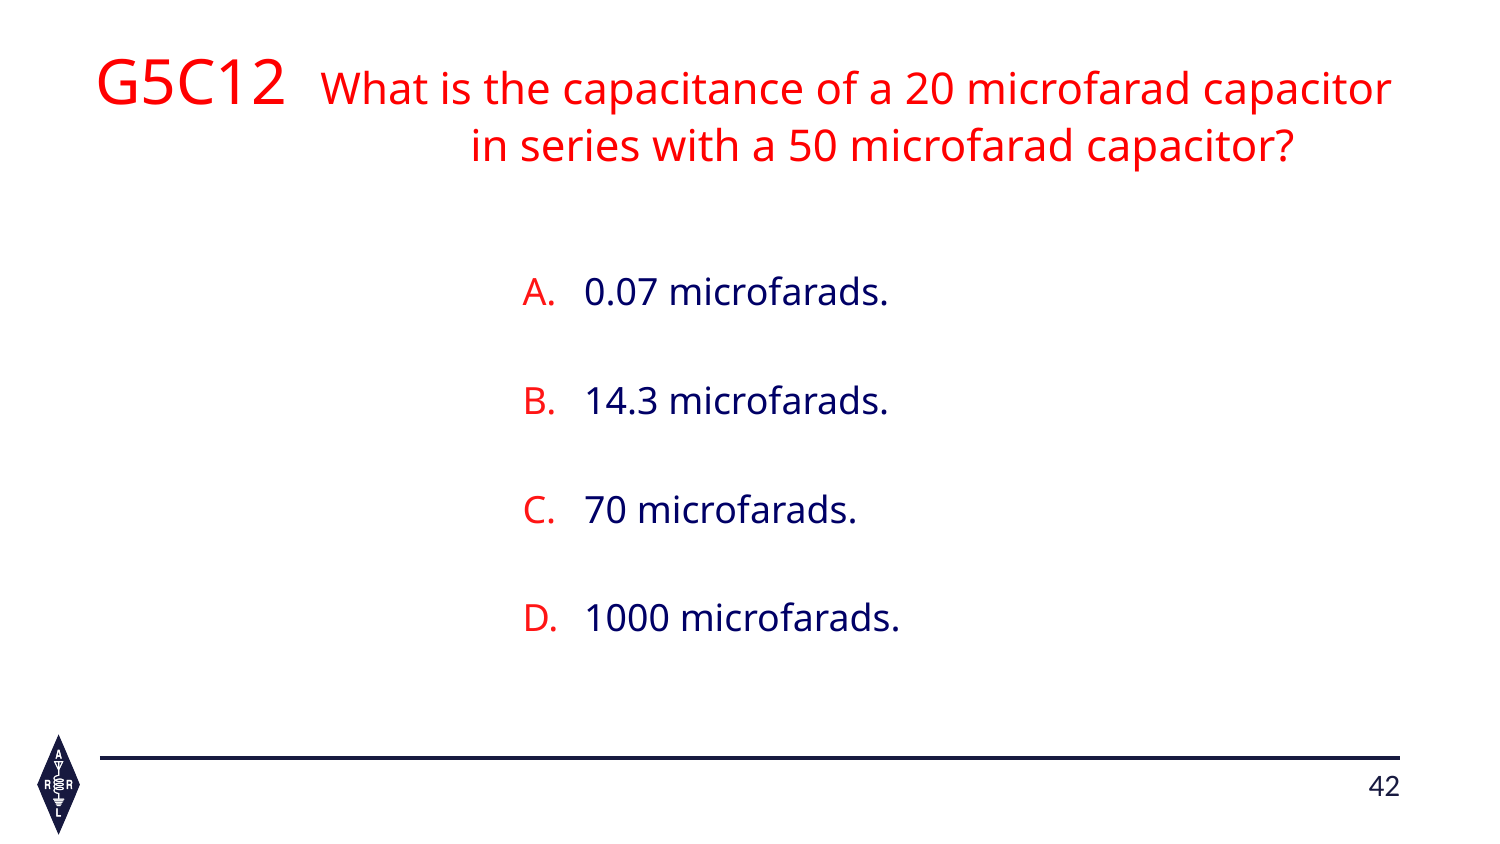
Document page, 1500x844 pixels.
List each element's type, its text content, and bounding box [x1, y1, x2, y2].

picture [37, 734, 80, 835]
slide_number 42 [1302, 761, 1400, 807]
